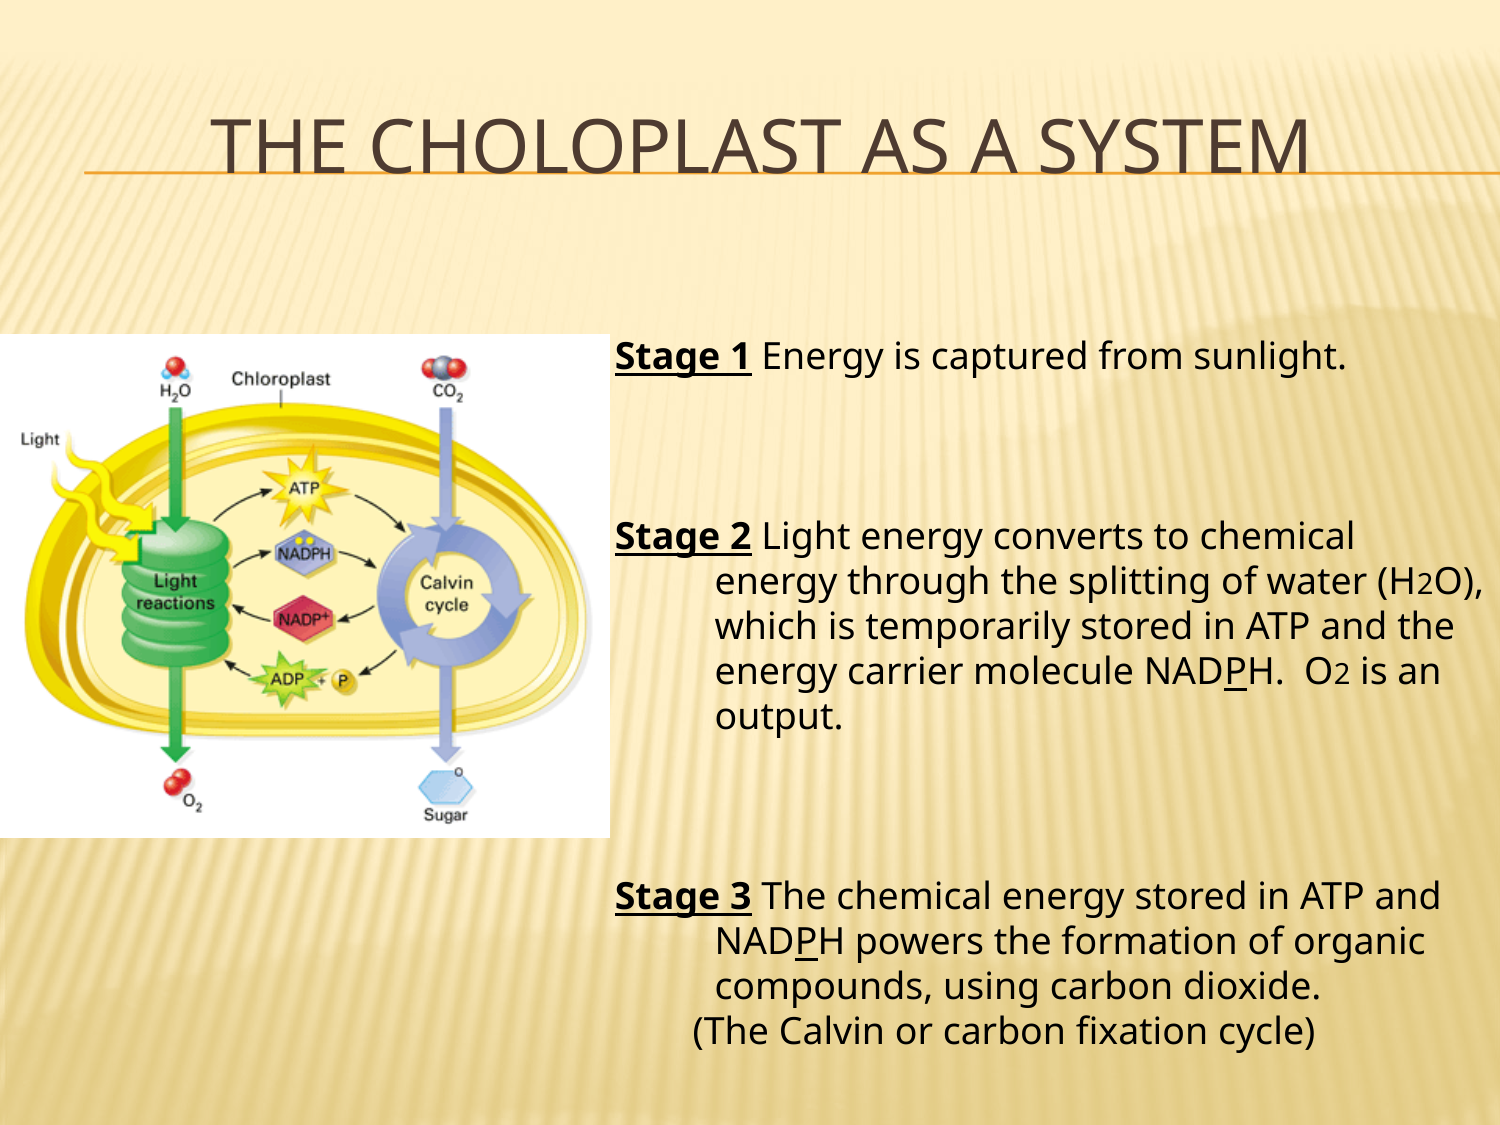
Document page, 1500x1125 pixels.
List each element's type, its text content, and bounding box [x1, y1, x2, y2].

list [0, 333, 610, 838]
title The choloplast as a system [50, 75, 1475, 213]
text_box Stage 1 Energy is captured from sunlight. Stage 2 Light energy converts to chemical energy through the splitting of water (H2O), which is temporarily stored in ATP and the energy carrier molecule NADPH. O2 is an output. Stage 3 The chemical energy stored in ATP and NADPH powers the formation of organic compounds, using carbon dioxide. (The Calvin or carbon fixation cycle) [599, 324, 1500, 1060]
